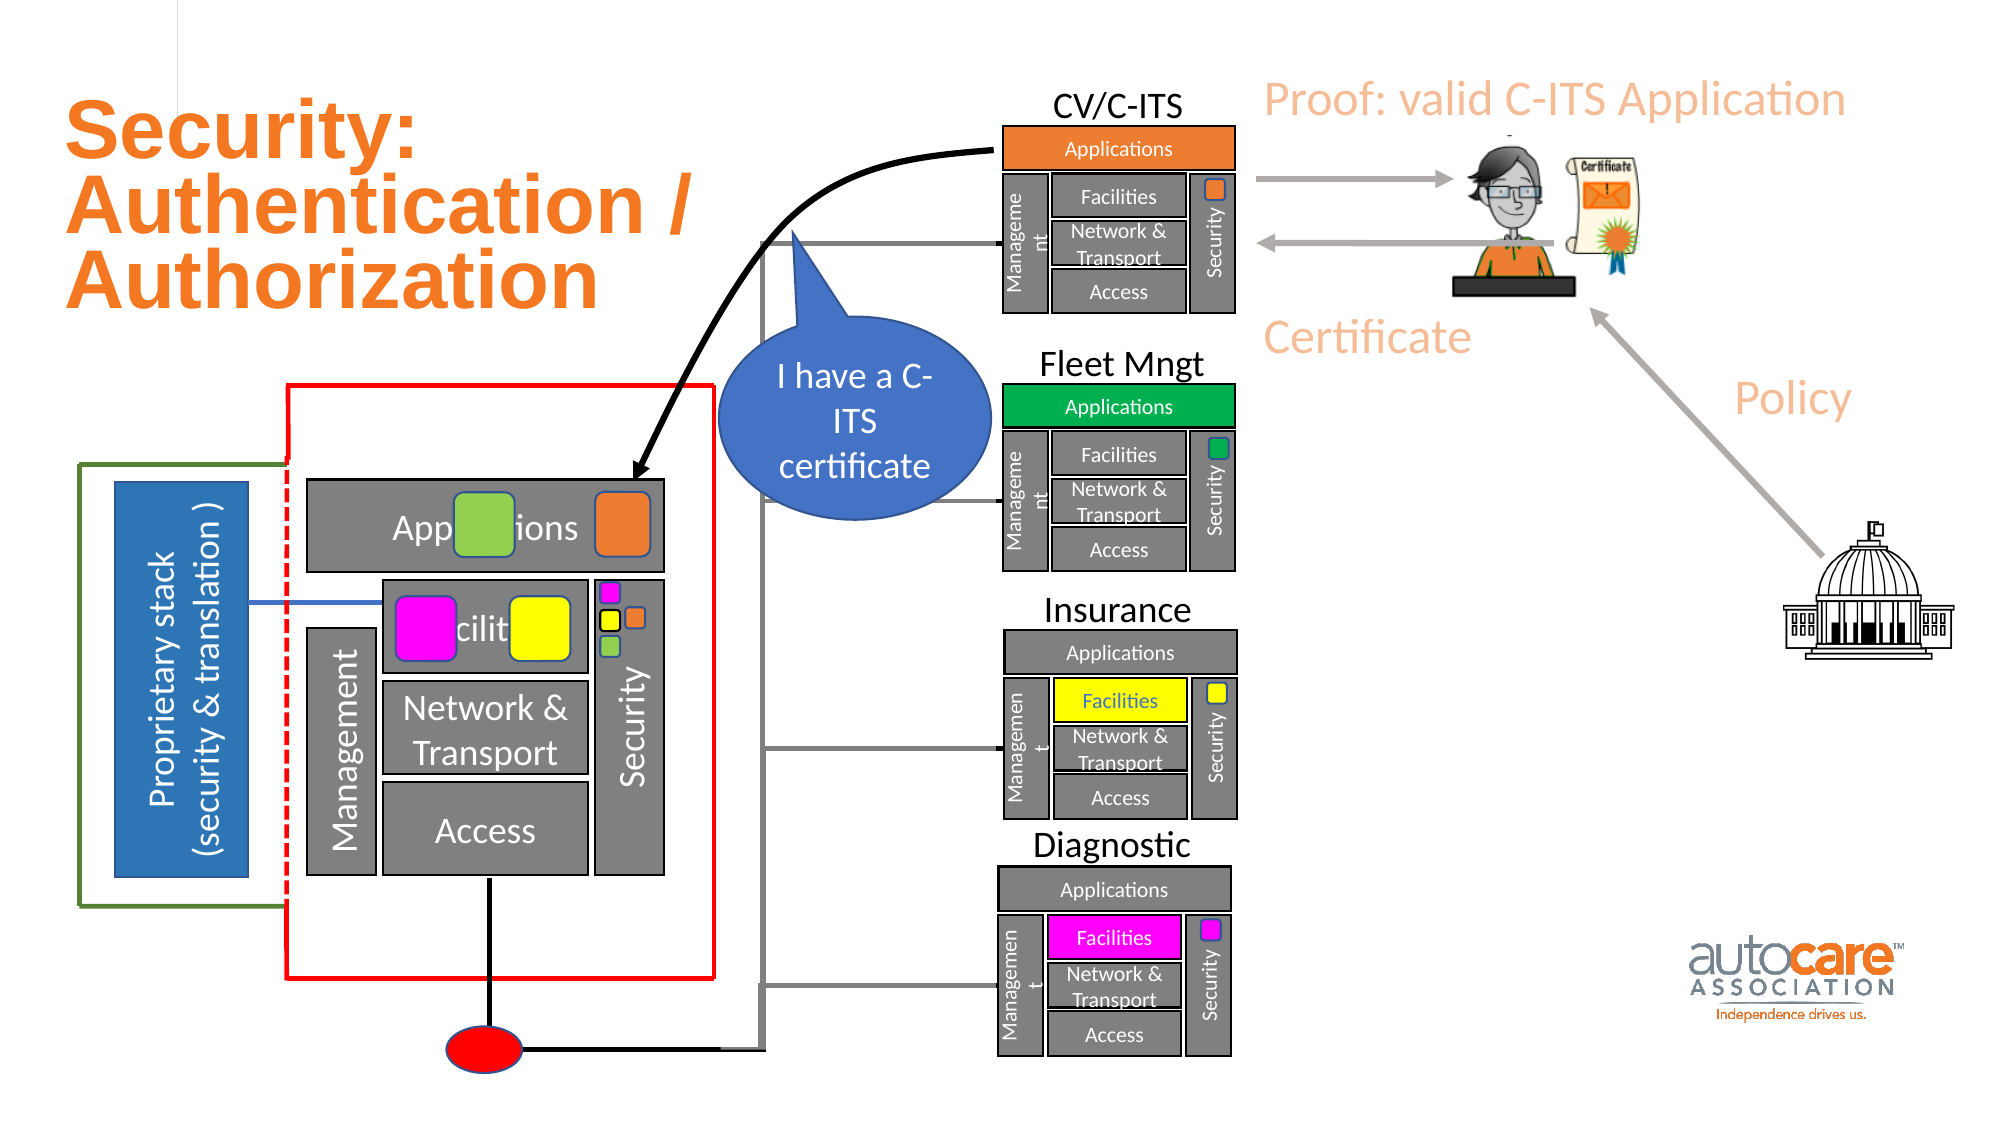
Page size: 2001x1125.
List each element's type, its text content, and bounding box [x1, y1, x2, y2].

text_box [1003, 383, 1236, 571]
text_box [522, 243, 1003, 1050]
title Security: Authentication / Authorization [64, 88, 992, 337]
picture [1689, 935, 1904, 1023]
text_box Diagnostic [1018, 819, 1206, 866]
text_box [1002, 125, 1236, 313]
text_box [1589, 307, 1823, 557]
text_box Certificate [1263, 290, 1414, 377]
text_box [998, 866, 1231, 1056]
text_box CV/C-ITS [1038, 73, 1199, 125]
text_box Proprietary stack (security & translation ) [114, 481, 249, 878]
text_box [1004, 629, 1237, 819]
text_box [445, 1025, 524, 1075]
text_box [766, 148, 994, 243]
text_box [307, 479, 522, 875]
text_box Proof: valid C-ITS Application [1264, 52, 1414, 139]
text_box [720, 139, 997, 243]
text_box Insurance [1029, 577, 1208, 629]
picture [1420, 135, 1694, 308]
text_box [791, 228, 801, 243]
picture [1773, 497, 1964, 688]
text_box Fleet Mngt [1024, 331, 1220, 383]
text_box Policy [1823, 352, 1869, 438]
